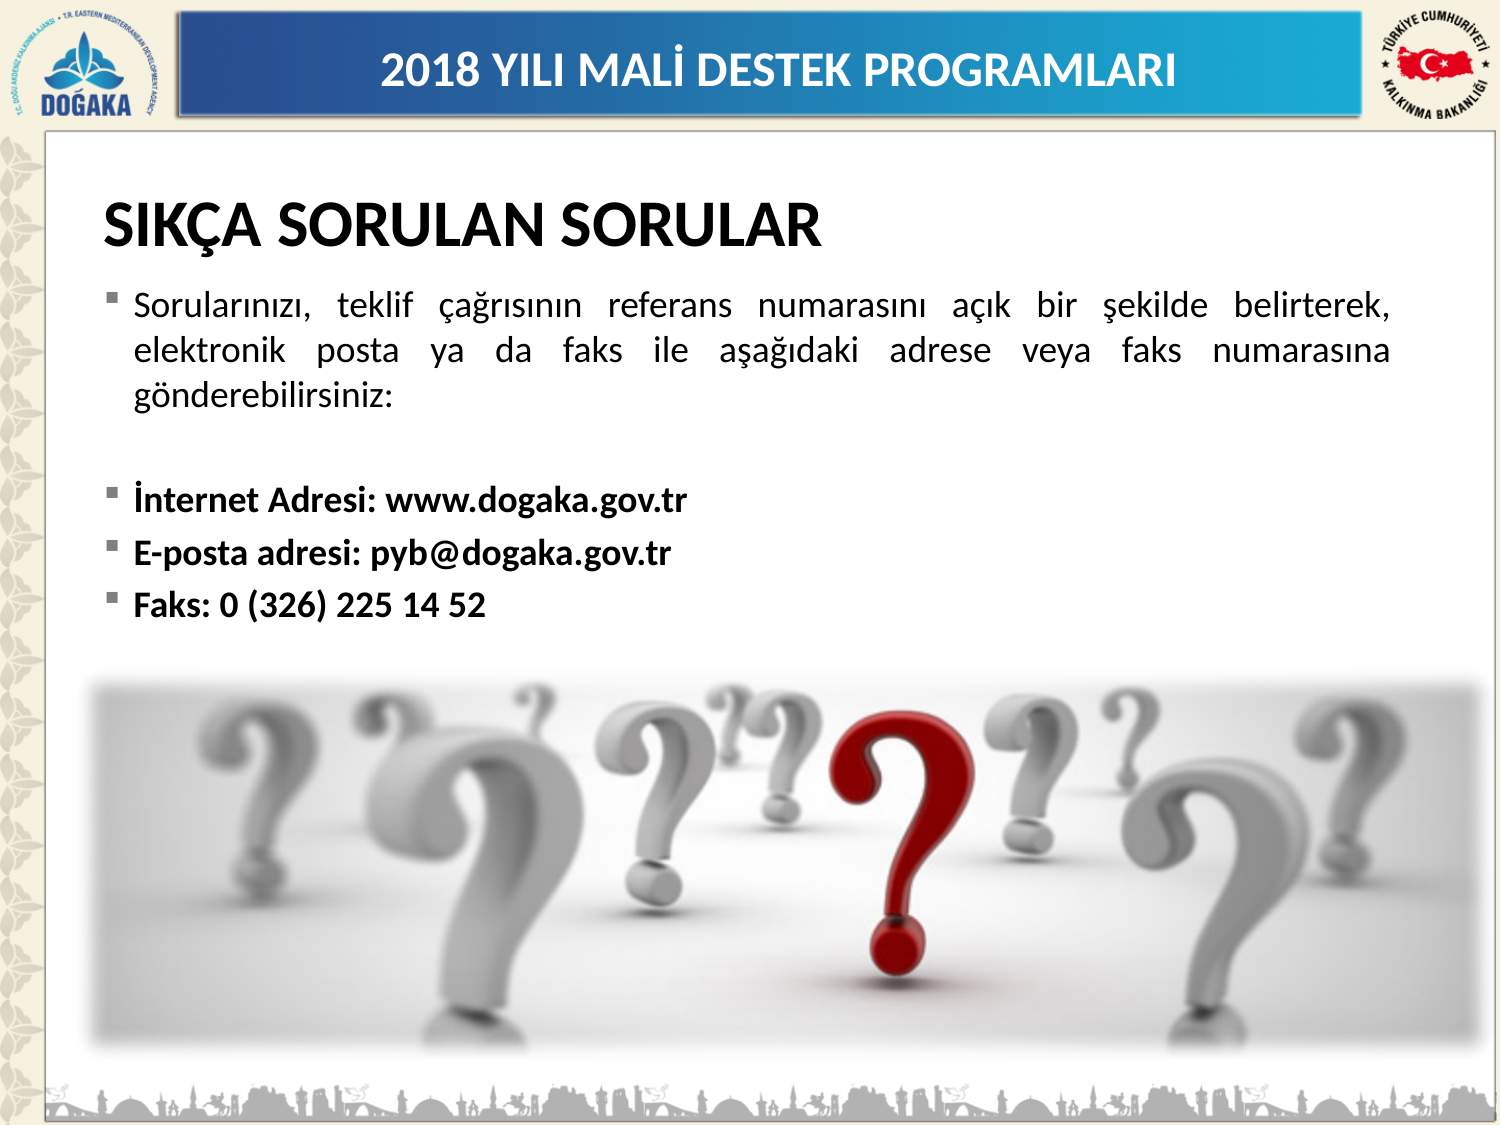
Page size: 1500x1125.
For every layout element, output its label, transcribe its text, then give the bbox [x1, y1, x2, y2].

picture [0, 0, 1500, 1125]
text_box 2018 YILI MALİ DESTEK PROGRAMLARI [147, 0, 1412, 138]
list Sorularınızı, teklif çağrısının referans numarasını açık bir şekilde belirterek, elektronik posta ya da faks ile aşağıdaki adrese veya faks numarasına gönderebilirsiniz: İnternet Adresi: www.dogaka.gov.tr E-posta adresi: pyb@dogaka.gov.tr Faks: 0 (326) 225 14 52 [88, 266, 1407, 667]
text_box SIKÇA SORULAN SORULAR [88, 172, 845, 268]
